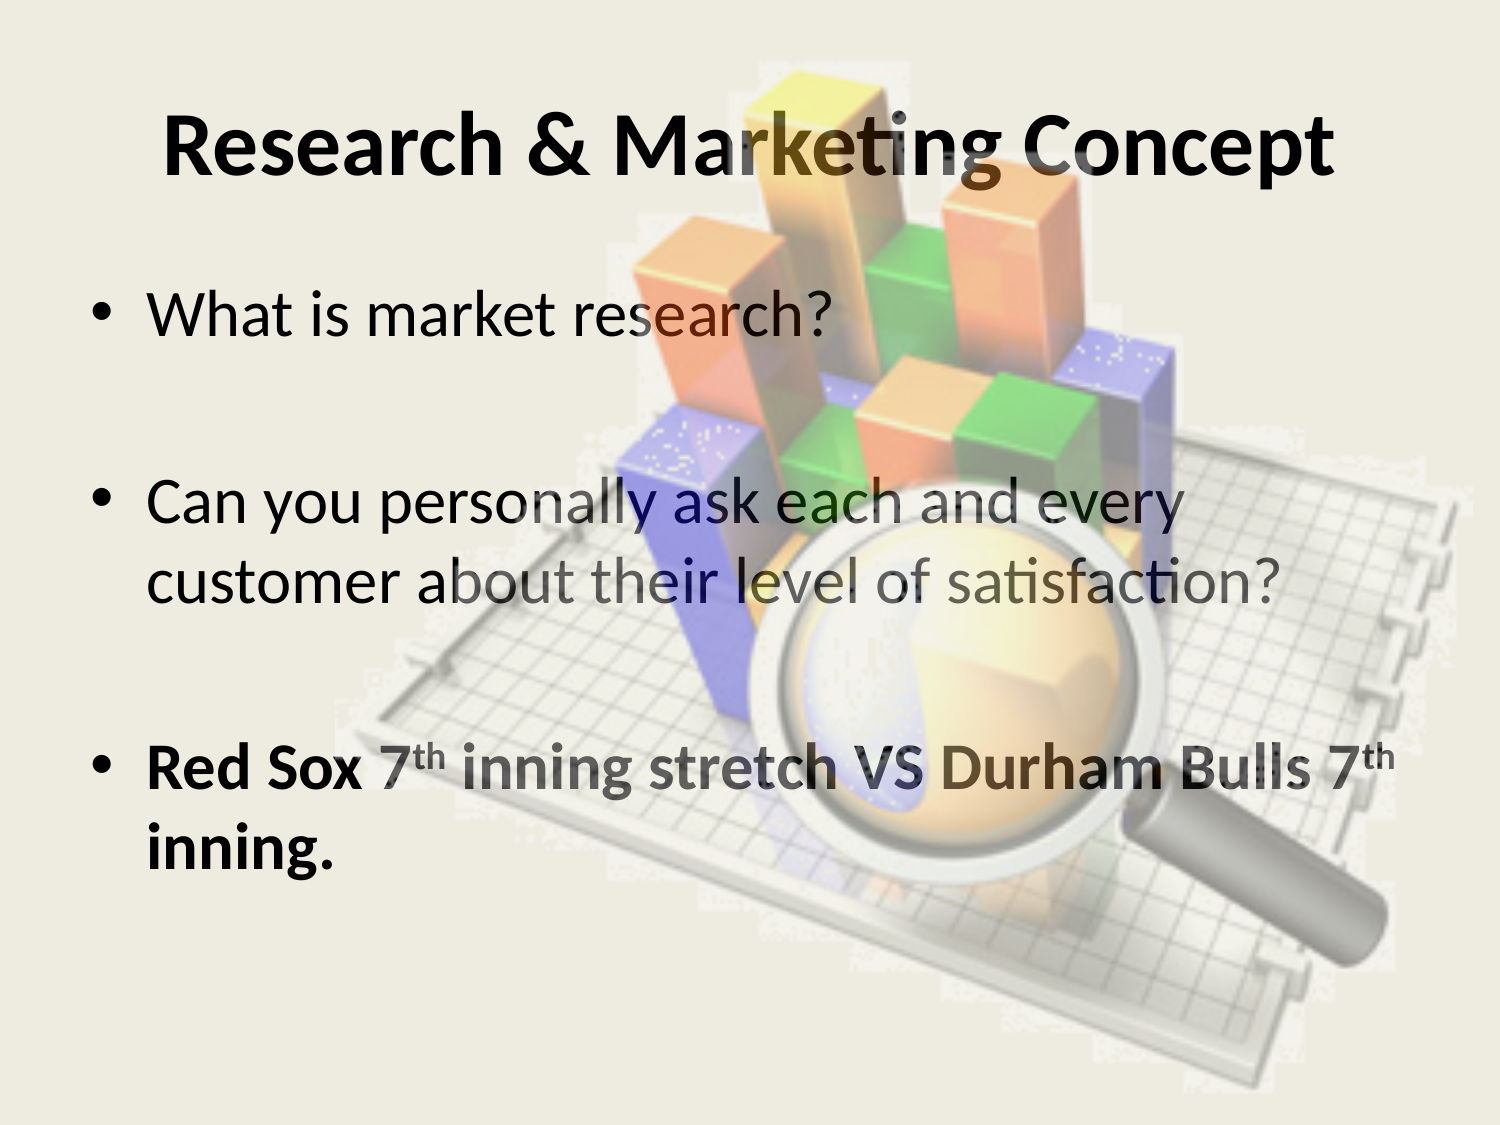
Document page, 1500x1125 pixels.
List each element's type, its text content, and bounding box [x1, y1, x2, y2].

title Research & Marketing Concept [75, 45, 329, 233]
picture [335, 32, 1474, 1125]
list What is market research? Can you personally ask each and every customer about their level of satisfaction? Red Sox 7th inning stretch VS Durham Bulls 7th inning. [75, 262, 329, 1005]
